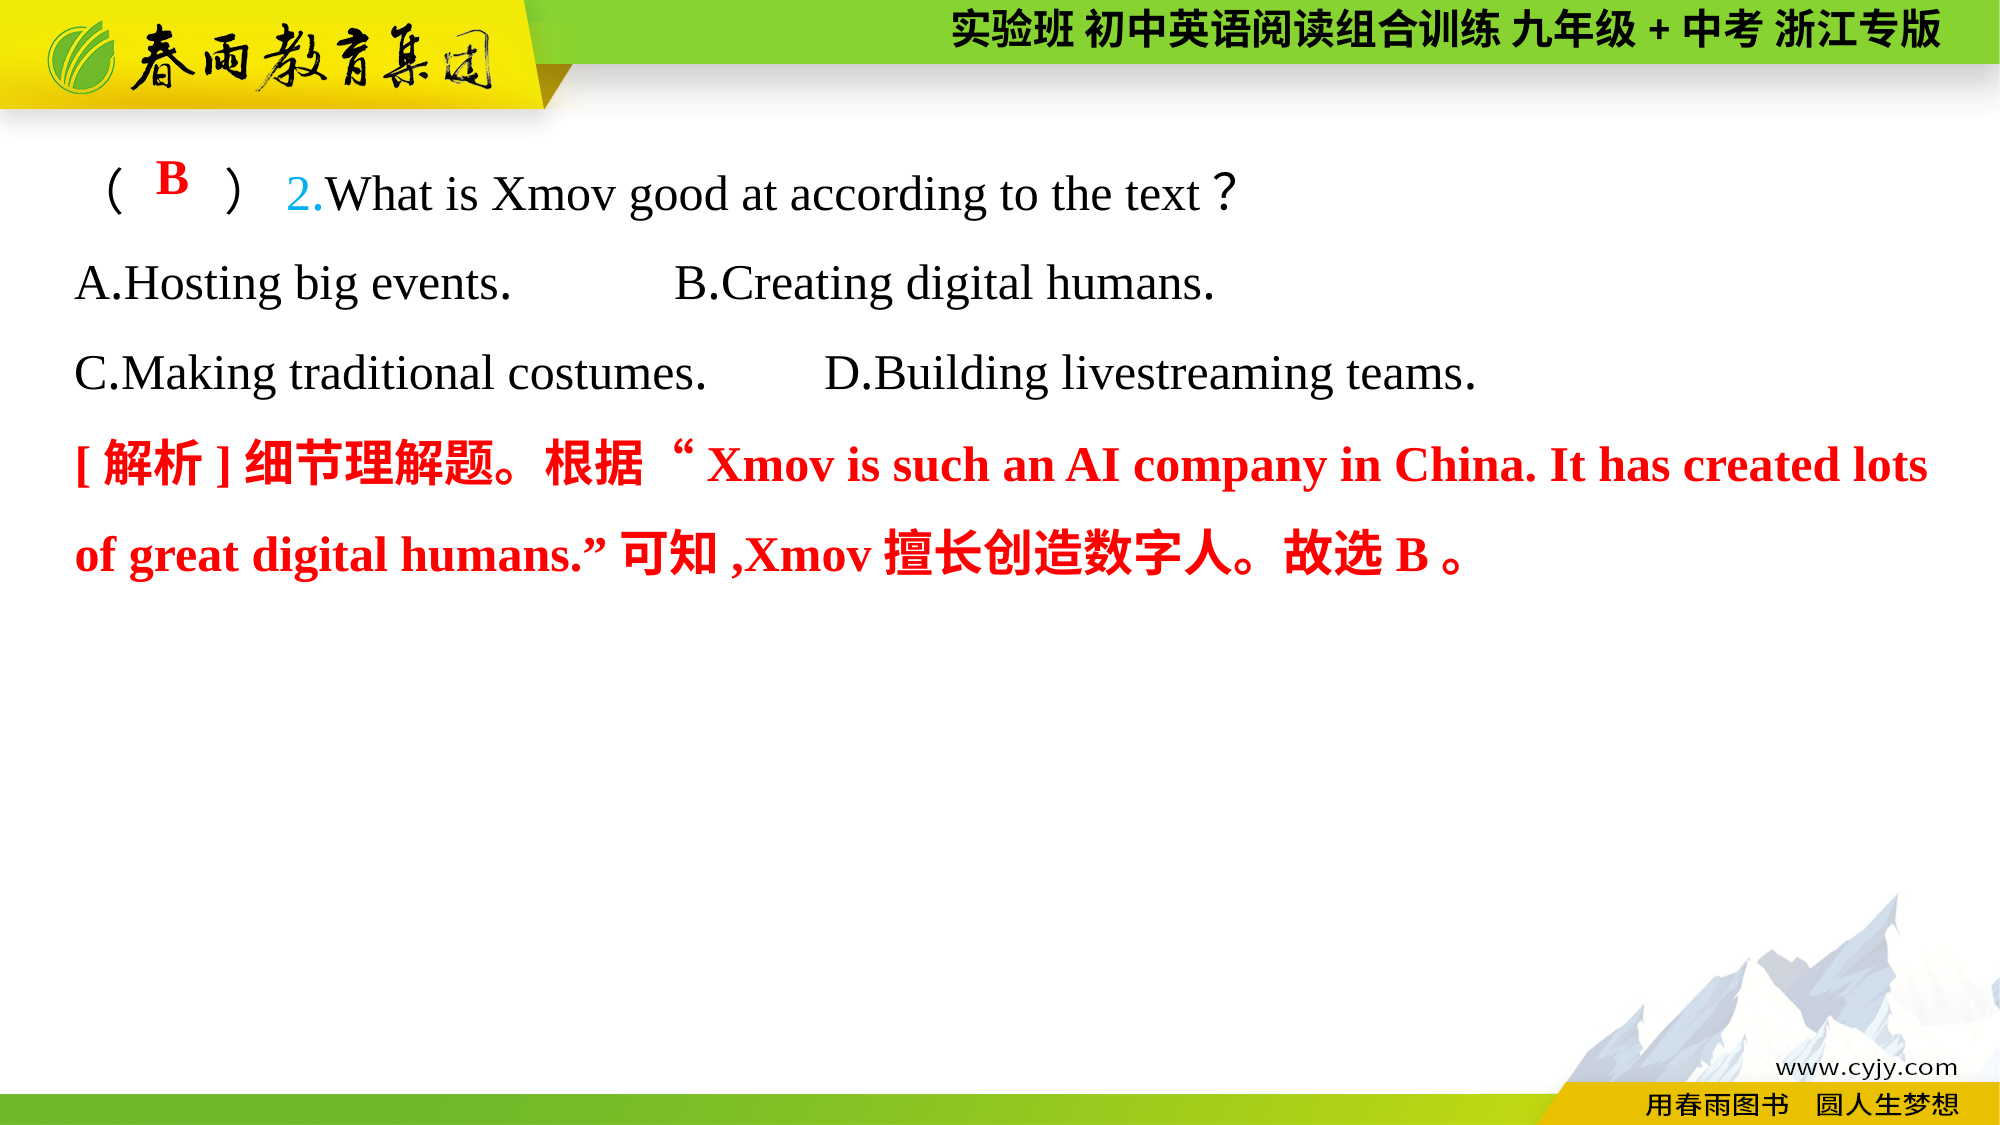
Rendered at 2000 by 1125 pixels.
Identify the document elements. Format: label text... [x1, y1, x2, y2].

list （ ）2.What is Xmov good at according to the text？ A.Hosting big events. B.Creating digital humans. C.Making traditional costumes. D.Building livestreaming teams. [59, 122, 1944, 393]
text_box B [141, 137, 205, 212]
picture [0, 0, 2000, 1125]
text_box [解析]细节理解题。根据“Xmov is such an AI company in China. It has created lots of great digital humans.”可知,Xmov擅长创造数字人。故选B。 [59, 393, 1944, 589]
